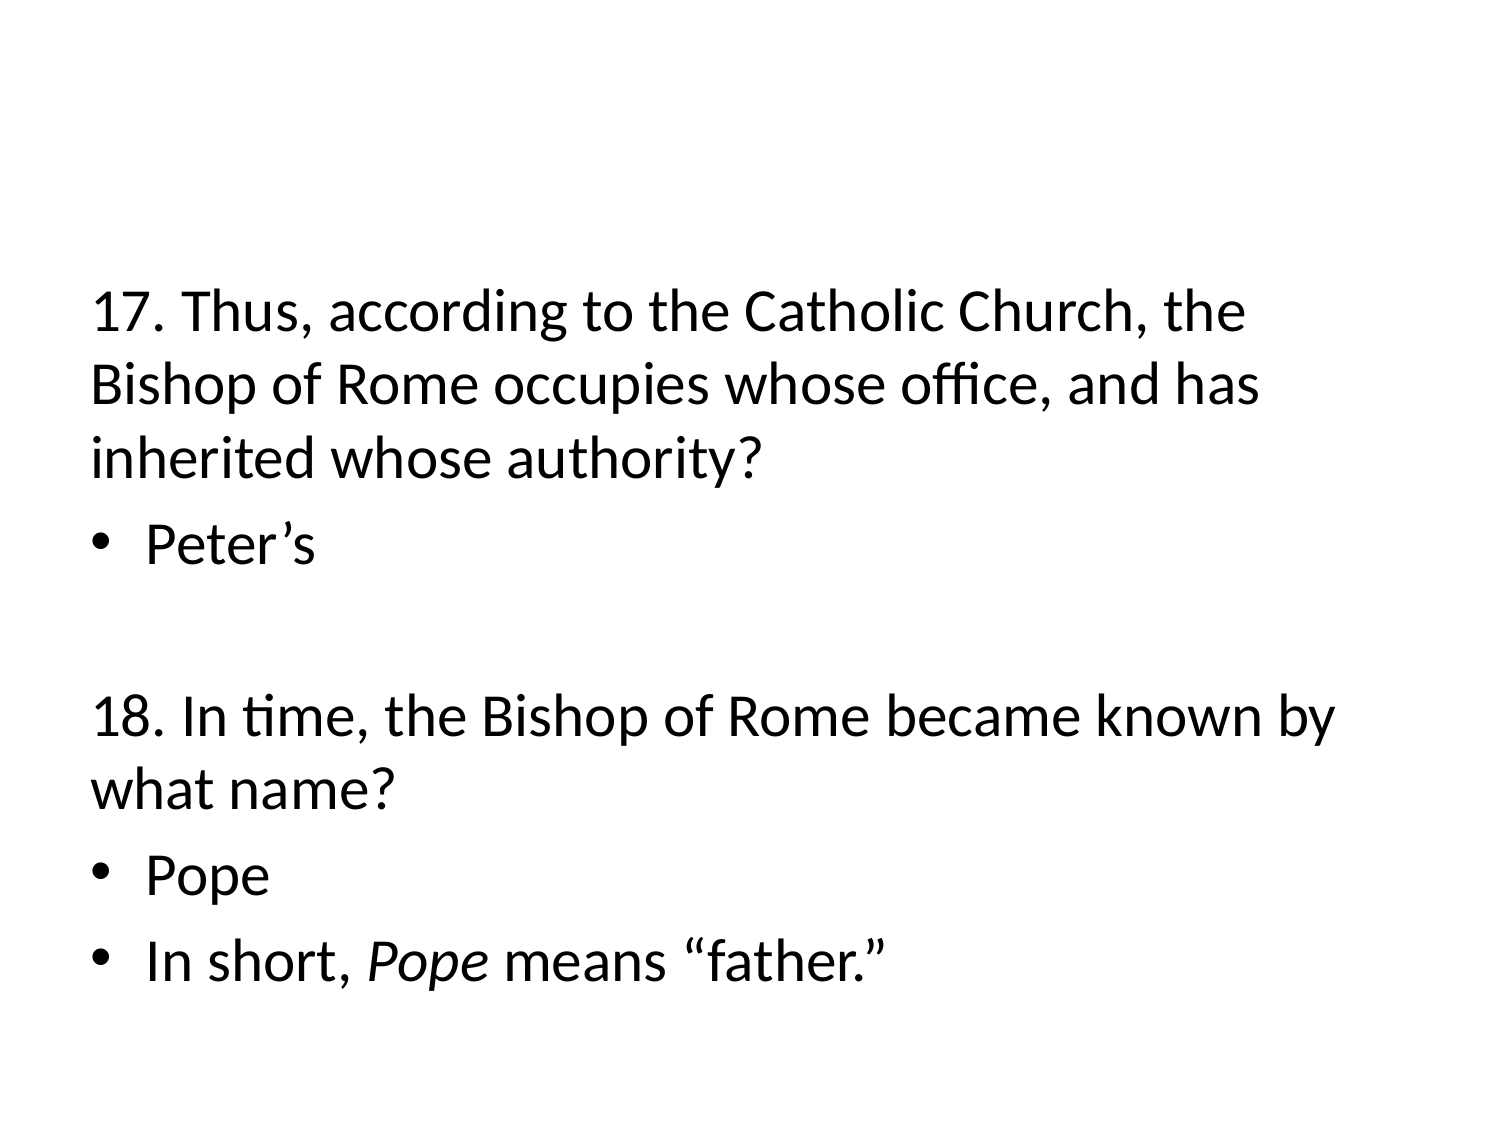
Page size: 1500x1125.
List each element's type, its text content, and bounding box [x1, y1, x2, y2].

list 17. Thus, according to the Catholic Church, the Bishop of Rome occupies whose office, and has inherited whose authority? Peter’s 18. In time, the Bishop of Rome became known by what name? Pope In short, Pope means “father.” [75, 262, 1425, 1005]
